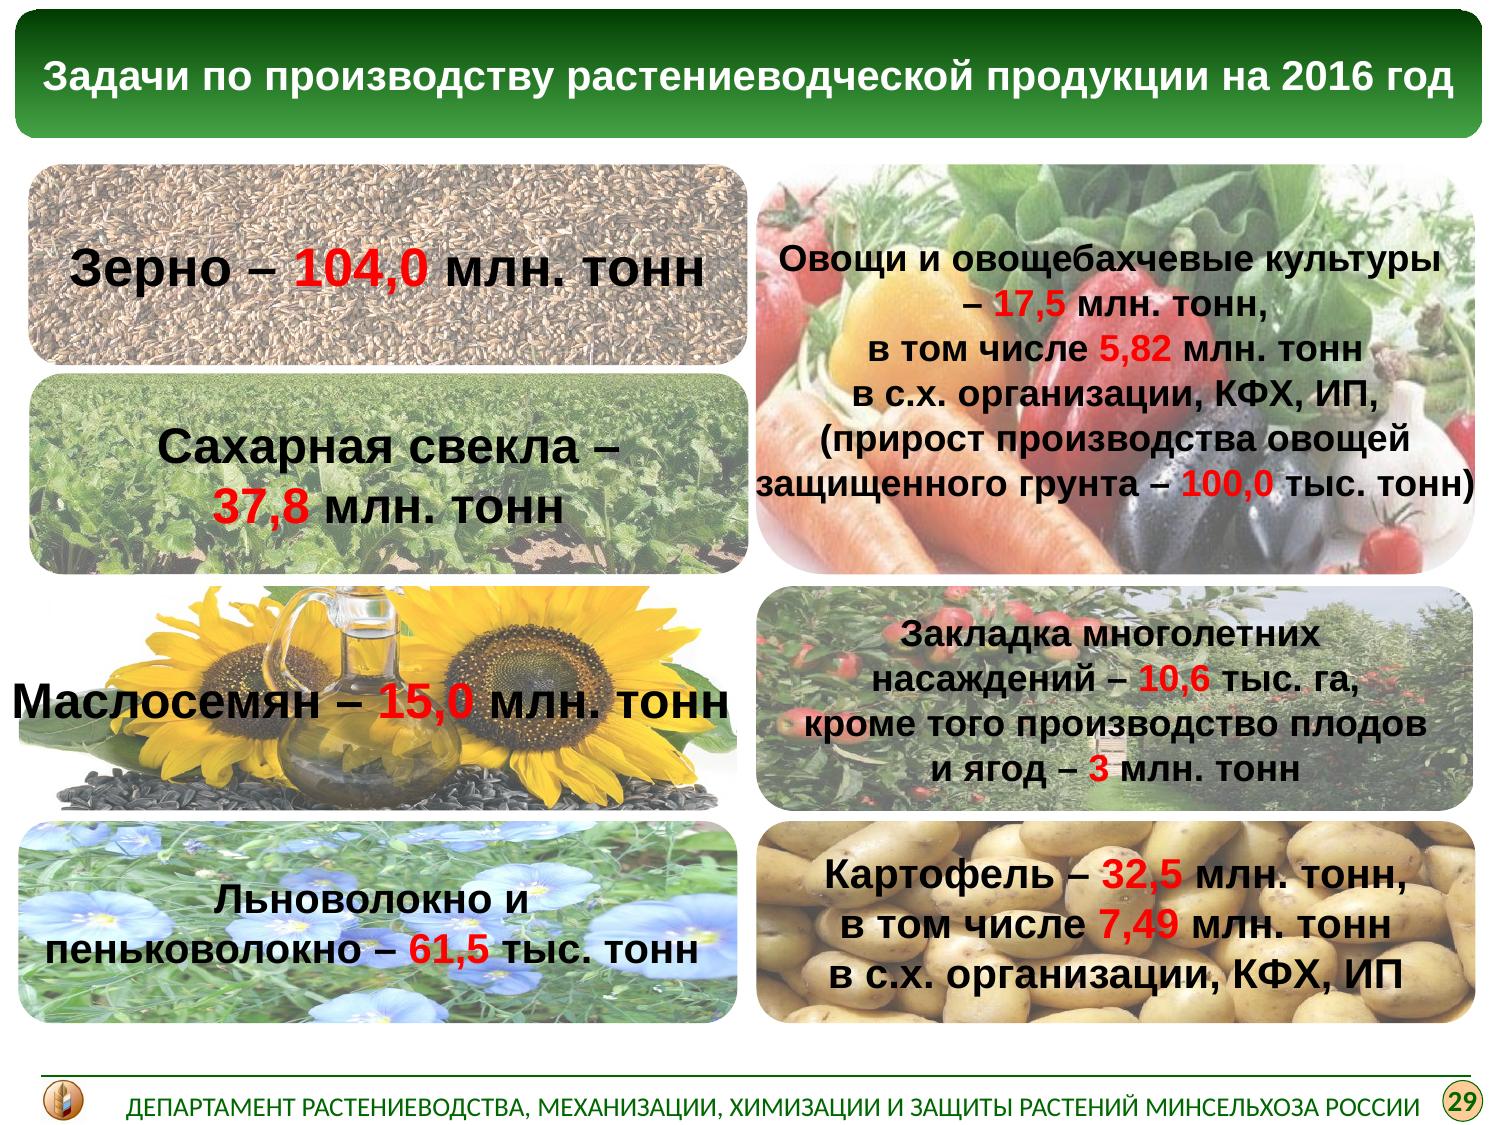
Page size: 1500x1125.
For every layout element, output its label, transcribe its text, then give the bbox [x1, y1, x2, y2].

text_box Зерно – 104,0 млн. тонн [28, 164, 748, 366]
text_box Закладка многолетних насаждений – 10,6 тыс. га, кроме того производство плодов и ягод – 3 млн. тонн [756, 586, 1476, 811]
text_box Маслосемян – 15,0 млн. тонн [18, 586, 738, 811]
text_box [1447, 1082, 1479, 1088]
text_box Овощи и овощебахчевые культуры – 17,5 млн. тонн, в том числе 5,82 млн. тонн в с.х. организации, КФХ, ИП, (прирост производства овощей защищенного грунта – 100,0 тыс. тонн) [755, 164, 1475, 575]
picture [41, 1077, 86, 1125]
text_box ДЕПАРТАМЕНТ РАСТЕНИЕВОДСТВА, МЕХАНИЗАЦИИ, ХИМИЗАЦИИ И ЗАЩИТЫ РАСТЕНИЙ МИНСЕЛЬХОЗА РОССИИ [111, 1083, 1435, 1125]
text_box Картофель – 32,5 млн. тонн, в том числе 7,49 млн. тонн в с.х. организации, КФХ, ИП [756, 821, 1476, 1024]
text_box Льноволокно и пеньковолокно – 61,5 тыс. тонн [18, 821, 738, 1024]
text_box [1446, 1113, 1479, 1122]
text_box Задачи по производству растениеводческой продукции на 2016 год [15, 10, 1482, 138]
text_box Сахарная свекла – 37,8 млн. тонн [29, 373, 749, 575]
text_box 29 [1435, 1088, 1500, 1113]
